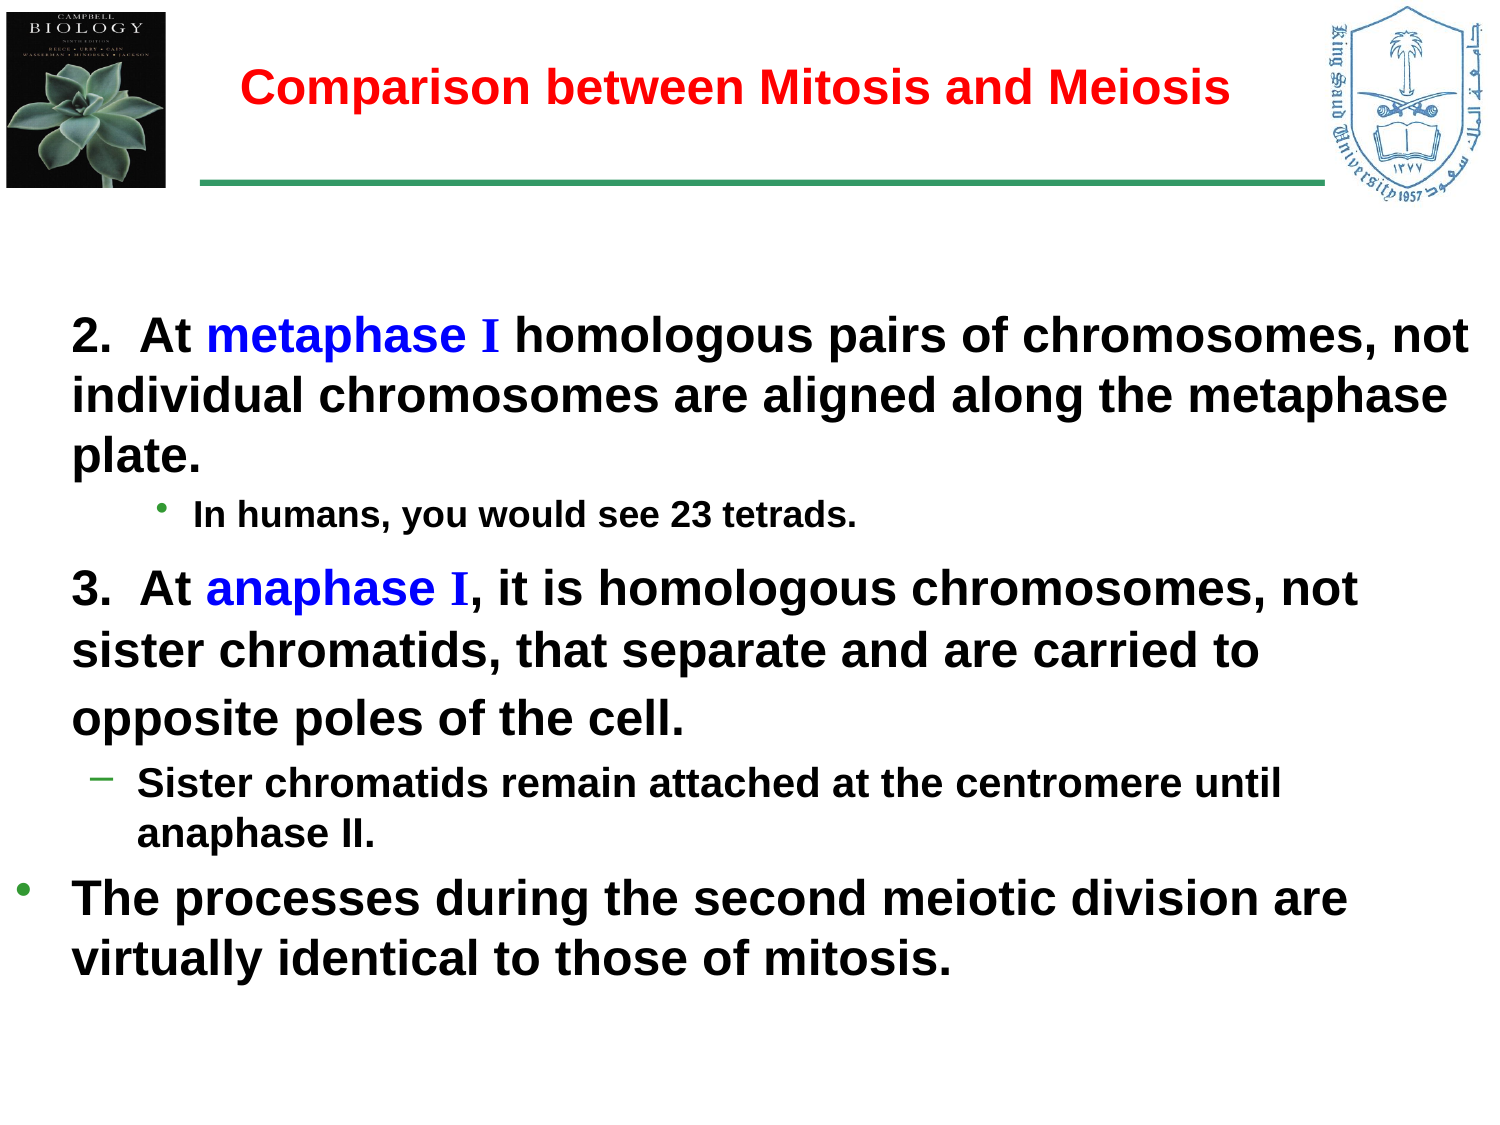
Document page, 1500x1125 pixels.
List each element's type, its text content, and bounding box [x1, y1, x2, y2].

list 2. At metaphase I homologous pairs of chromosomes, not individual chromosomes are aligned along the metaphase plate. In humans, you would see 23 tetrads. 3. At anaphase I, it is homologous chromosomes, not sister chromatids, that separate and are carried to opposite poles of the cell. Sister chromatids remain attached at the centromere until anaphase II. The processes during the second meiotic division are virtually identical to those of mitosis. [0, 295, 1488, 993]
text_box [5, 0, 1488, 209]
